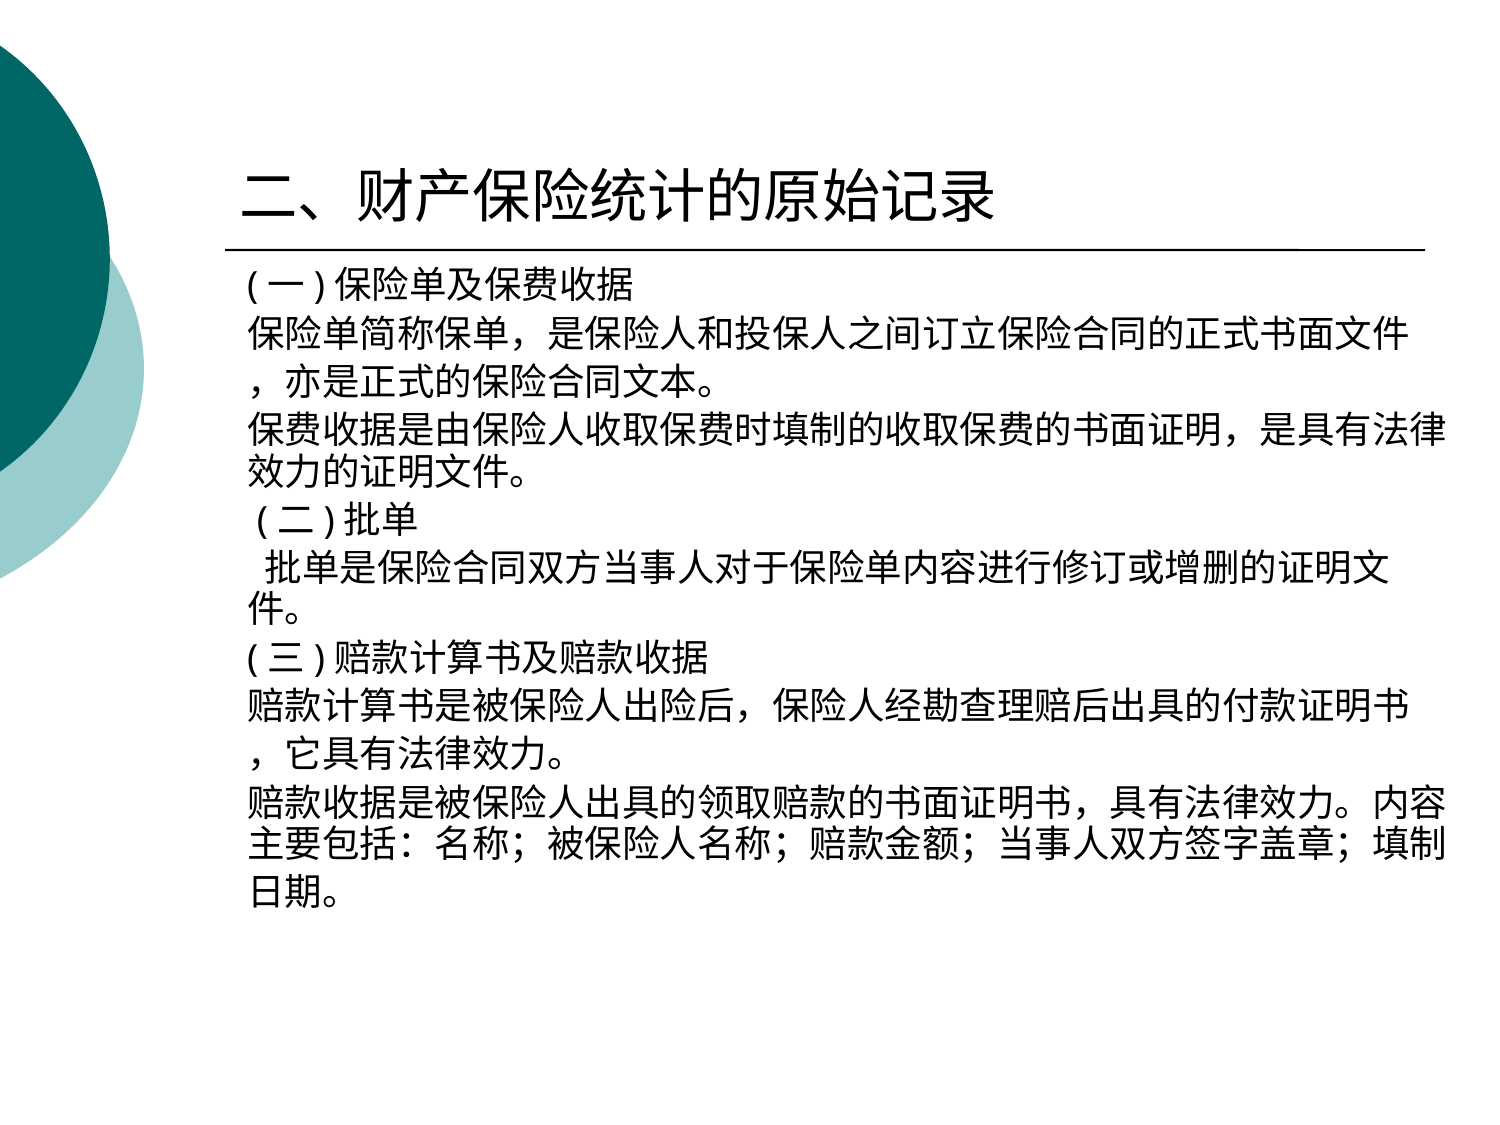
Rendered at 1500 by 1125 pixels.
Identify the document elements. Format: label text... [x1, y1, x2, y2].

list (一)保险单及保费收据 保险单简称保单，是保险人和投保人之间订立保险合同的正式书面文件 ，亦是正式的保险合同文本。 保费收据是由保险人收取保费时填制的收取保费的书面证明，是具有法律效力的证明文件。 (二)批单 批单是保险合同双方当事人对于保险单内容进行修订或增删的证明文件。 (三)赔款计算书及赔款收据 赔款计算书是被保险人出险后，保险人经勘查理赔后出具的付款证明书 ，它具有法律效力。 赔款收据是被保险人出具的领取赔款的书面证明书，具有法律效力。内容主要包括：名称；被保险人名称；赔款金额；当事人双方签字盖章；填制 日期。 [175, 257, 1466, 1079]
title 二、财产保险统计的原始记录 [224, 49, 1425, 238]
